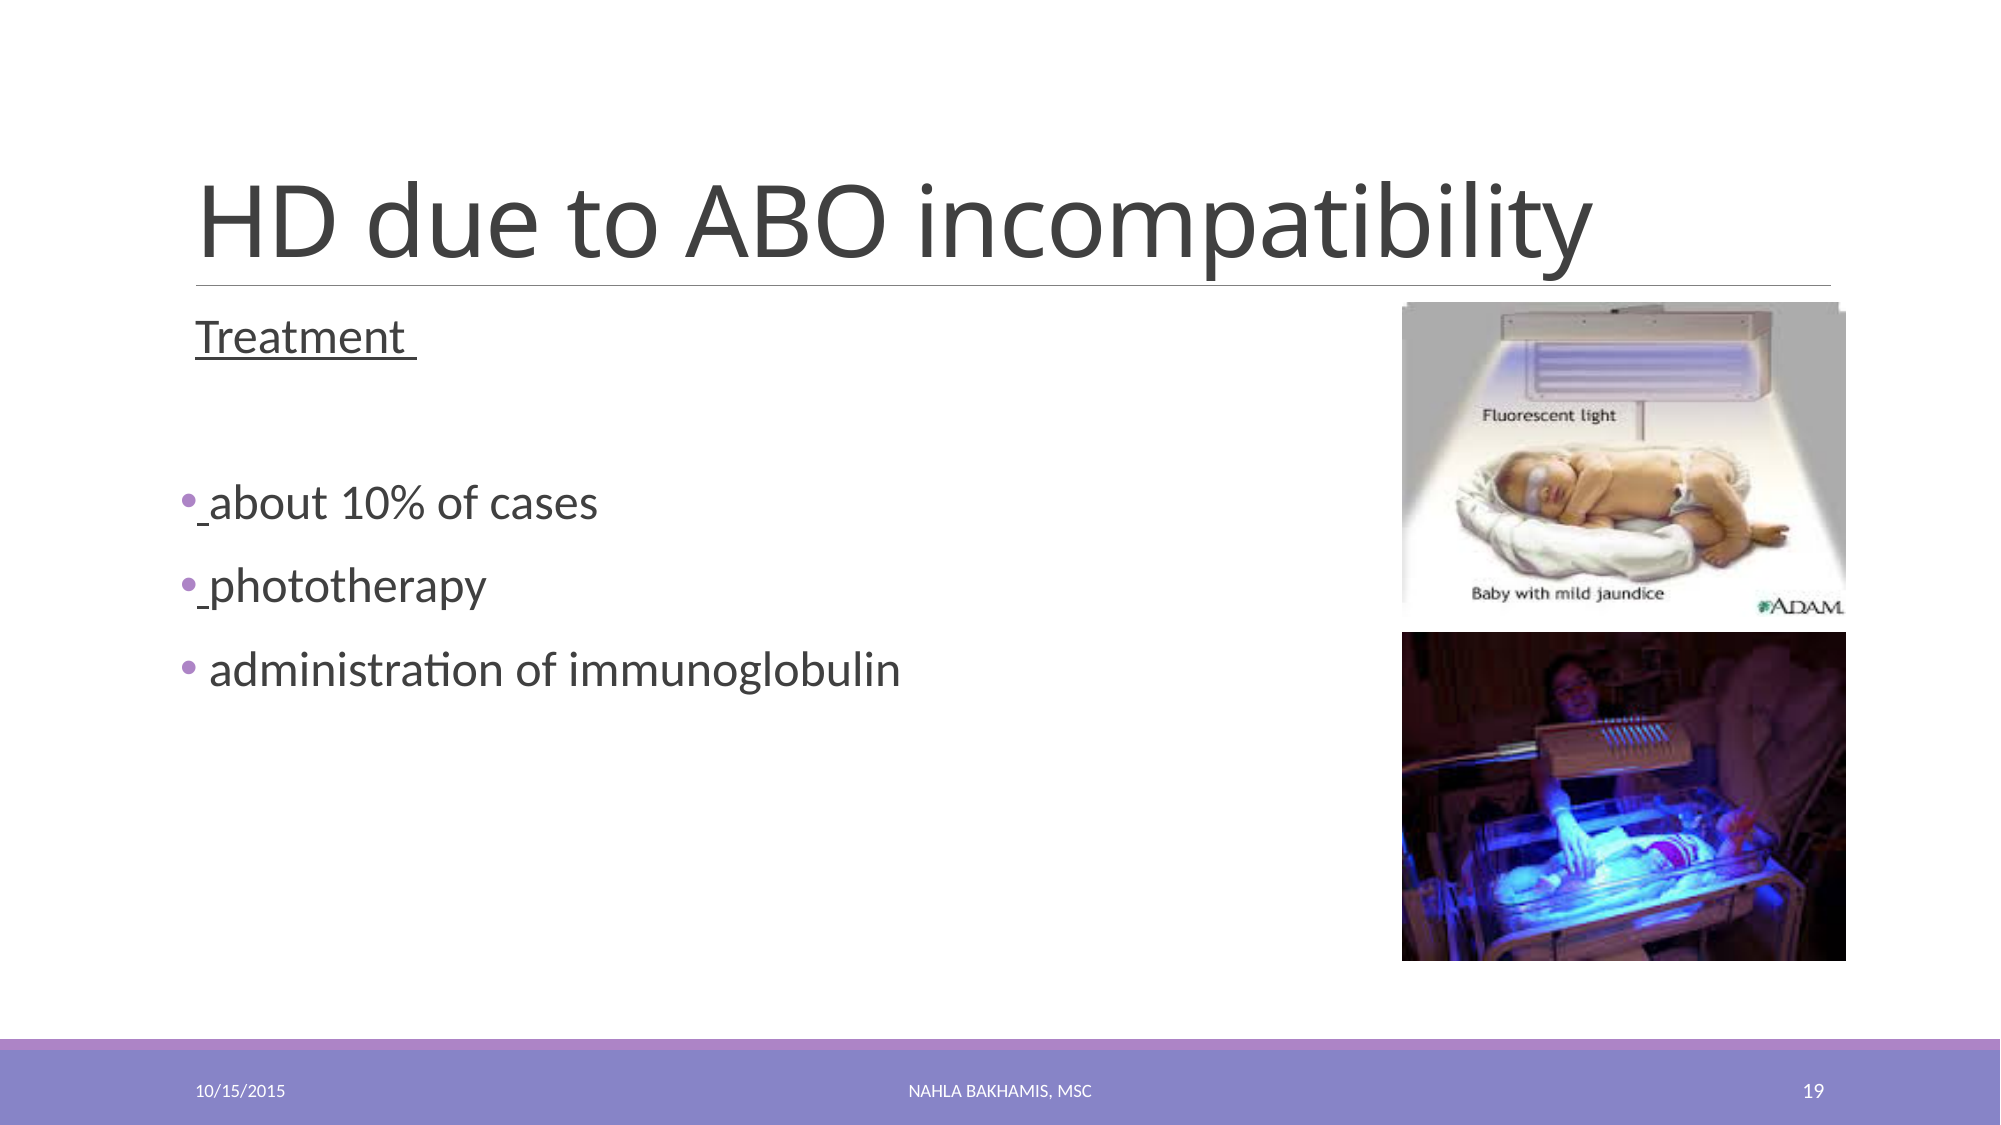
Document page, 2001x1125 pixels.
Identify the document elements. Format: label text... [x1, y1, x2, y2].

picture [1401, 632, 1847, 962]
slide_number 19 [1624, 1059, 1840, 1120]
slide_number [180, 1059, 586, 1120]
title HD due to ABO incompatibility [180, 47, 1830, 285]
footer NAHLA BAKHAMIS, MSc [604, 1059, 1396, 1120]
list Treatment about 10% of cases phototherapy administration of immunoglobulin [180, 302, 1830, 963]
picture [1401, 302, 1847, 618]
